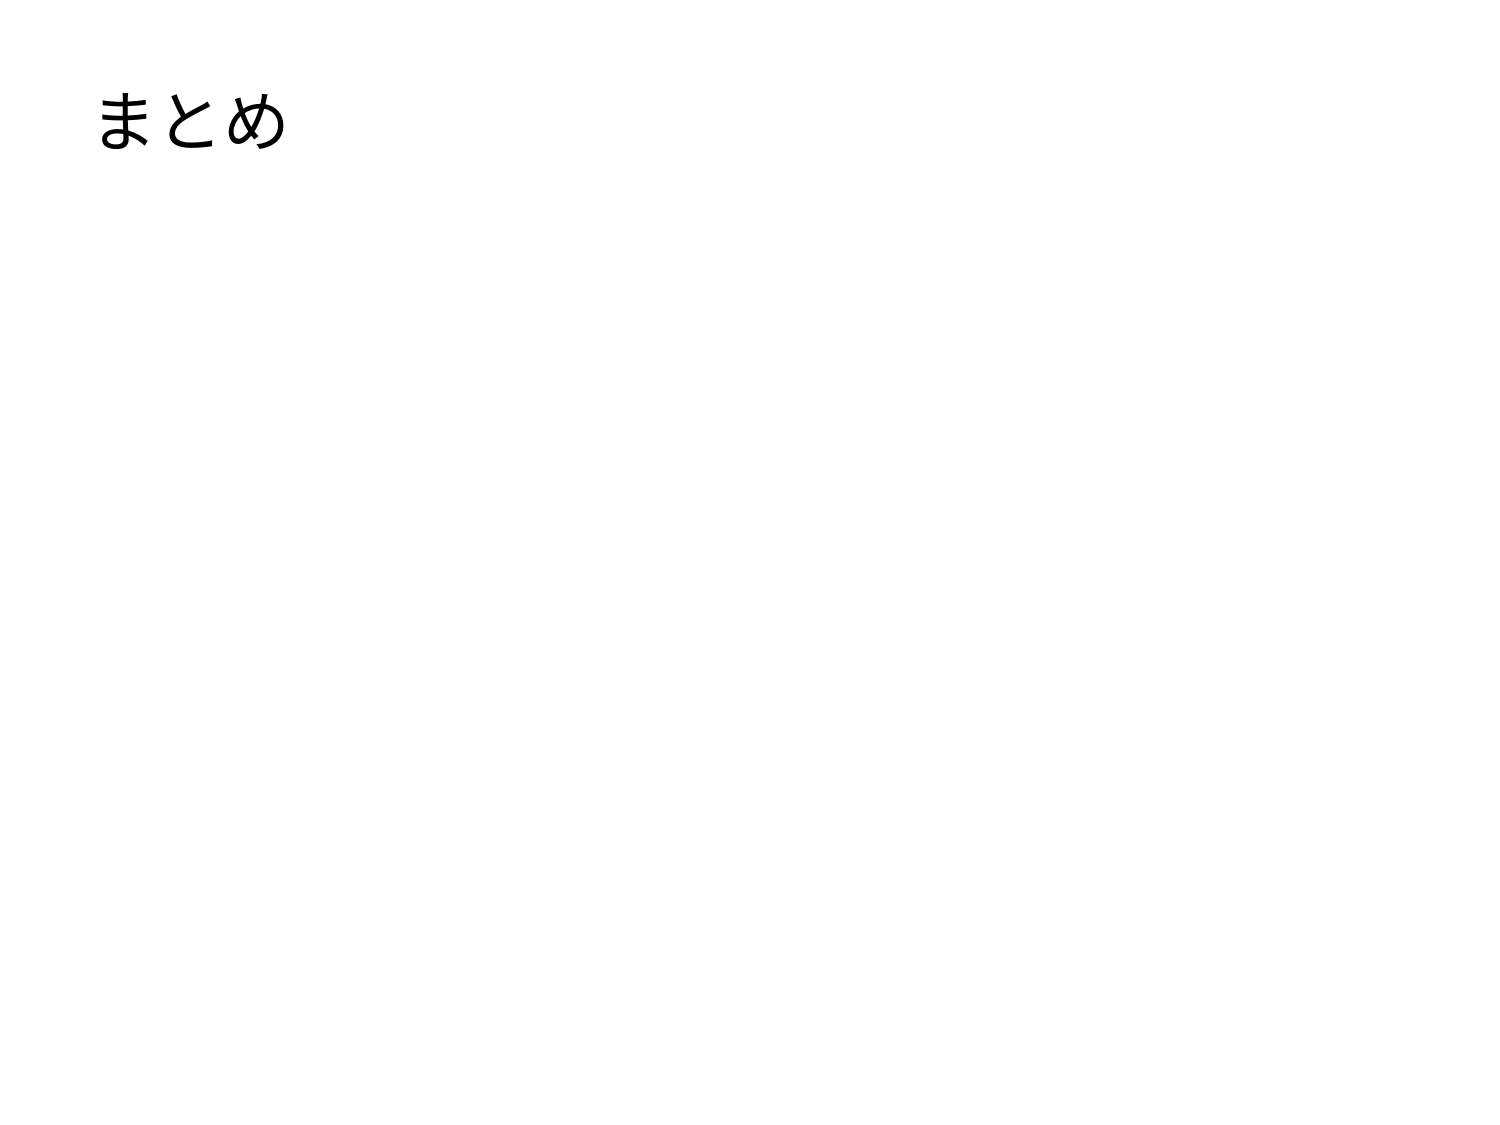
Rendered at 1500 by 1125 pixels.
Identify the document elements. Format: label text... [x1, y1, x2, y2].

title まとめ [75, 87, 1388, 163]
